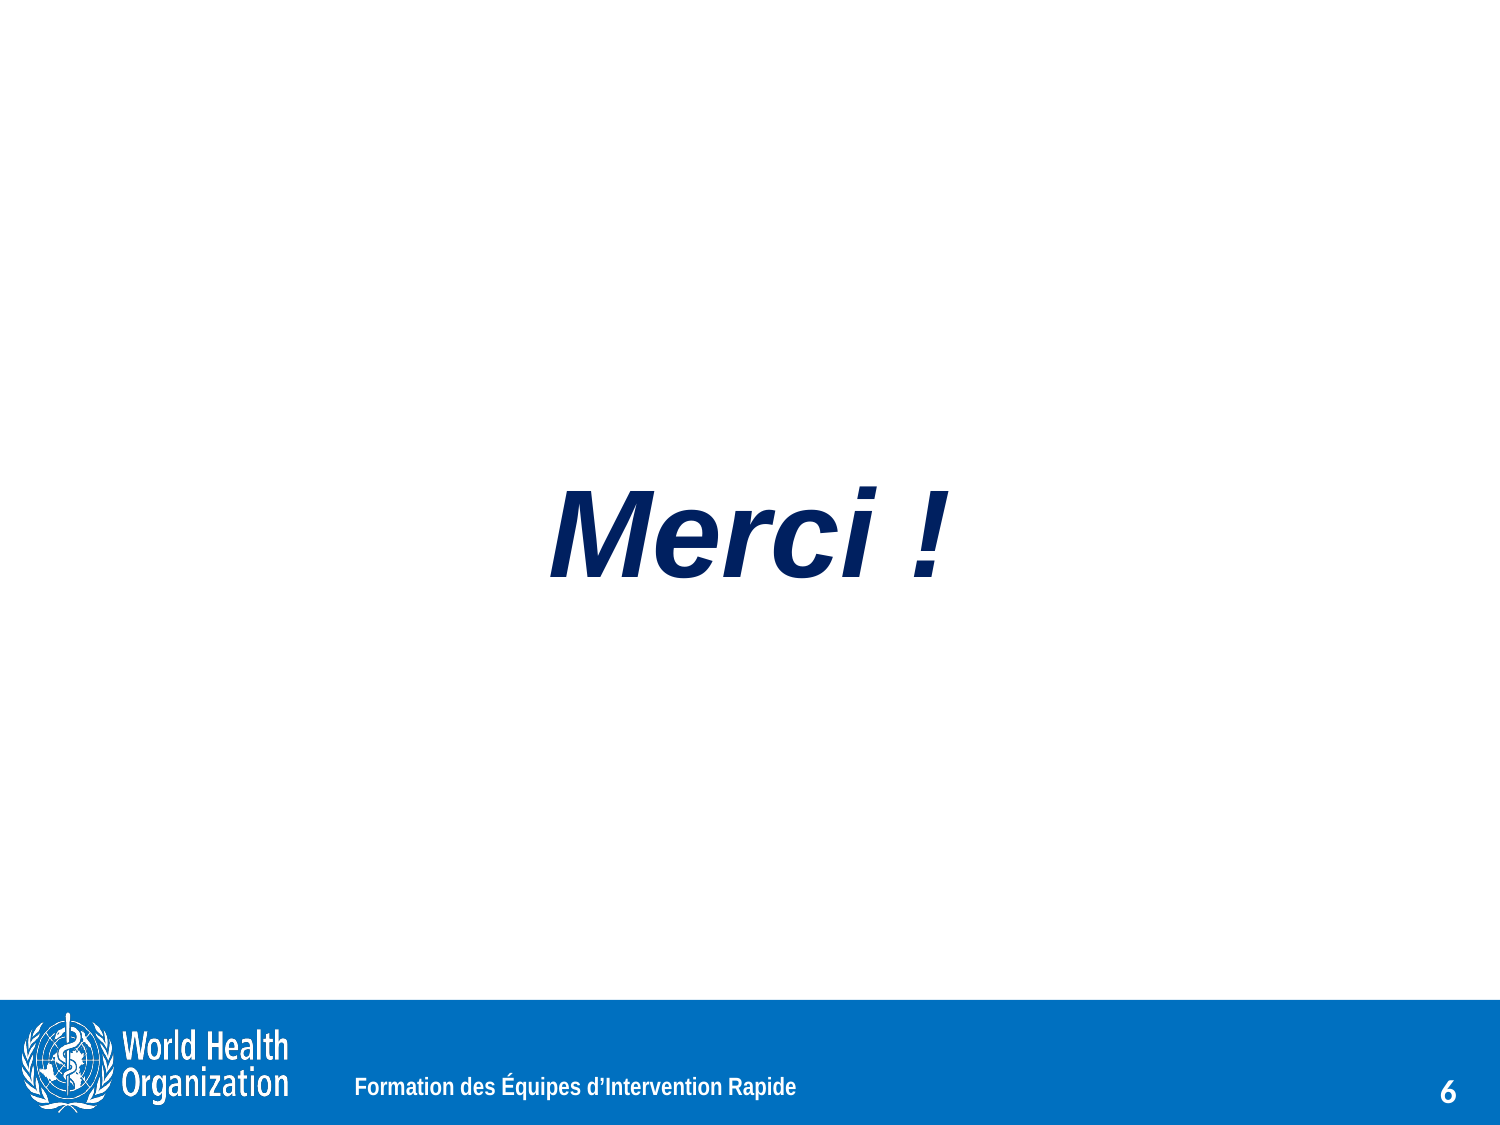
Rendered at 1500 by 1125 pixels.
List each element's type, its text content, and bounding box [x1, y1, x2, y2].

subtitle Merci ! [0, 473, 1500, 652]
picture [21, 1012, 288, 1113]
